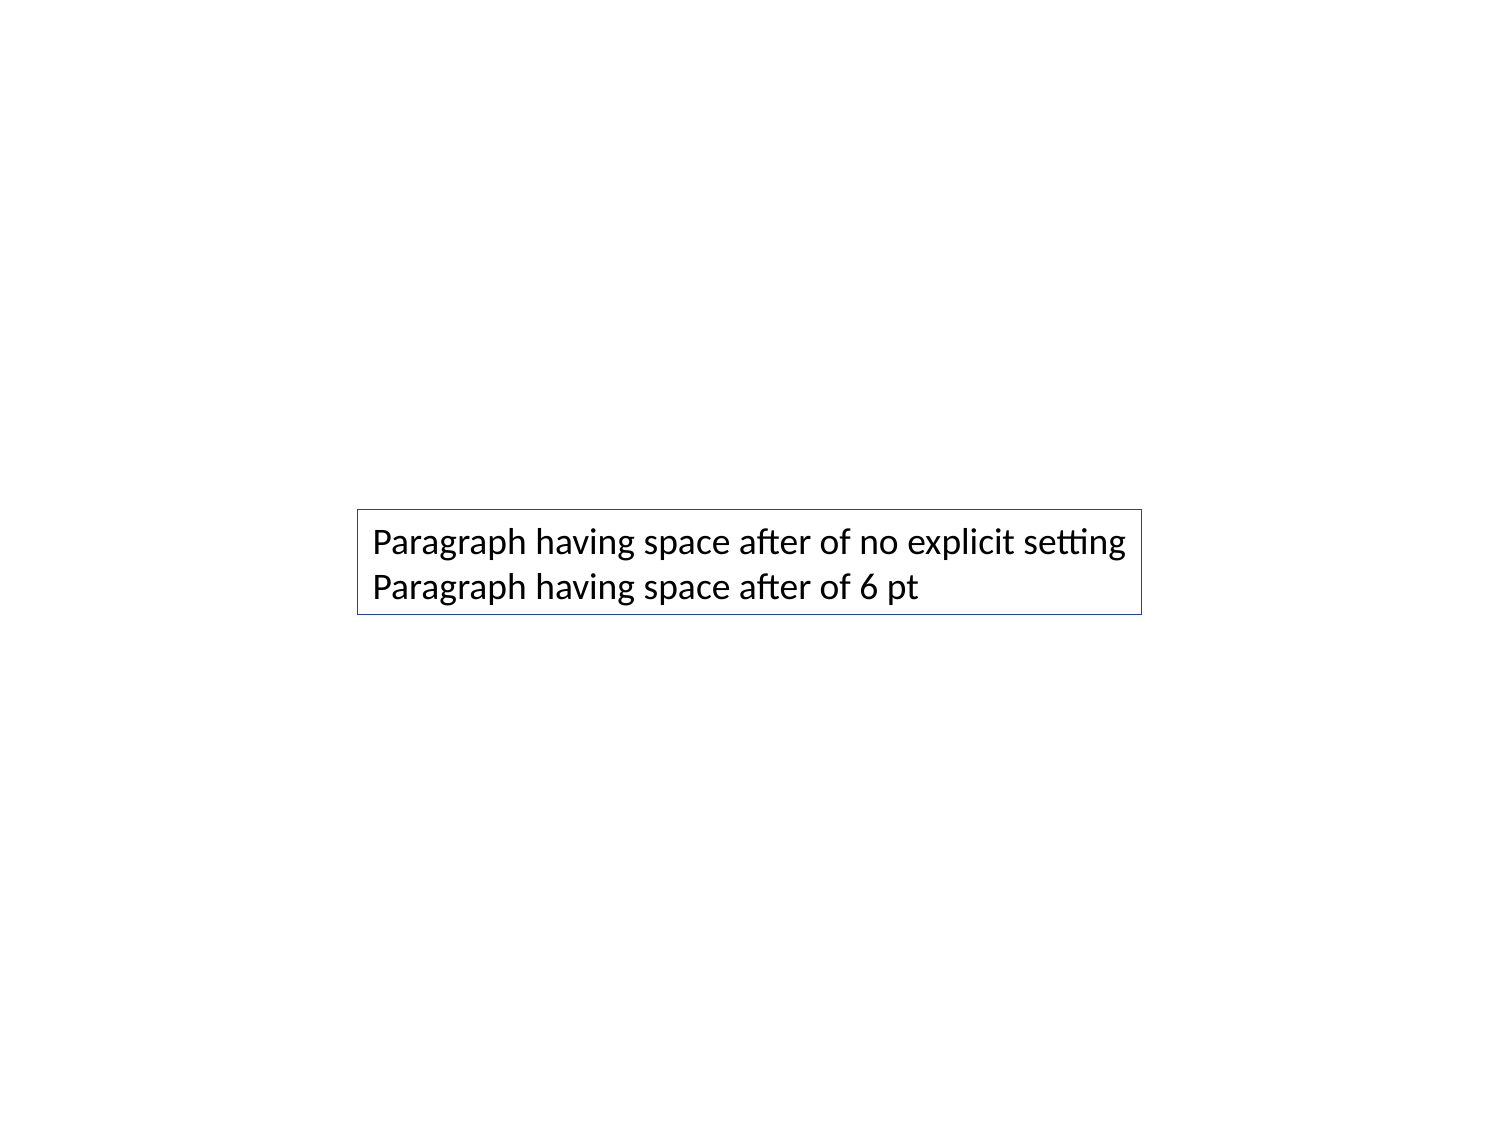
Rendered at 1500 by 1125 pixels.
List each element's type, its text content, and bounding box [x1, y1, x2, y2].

text_box Paragraph having space after of no explicit setting Paragraph having space after of 6 pt [357, 509, 1142, 615]
